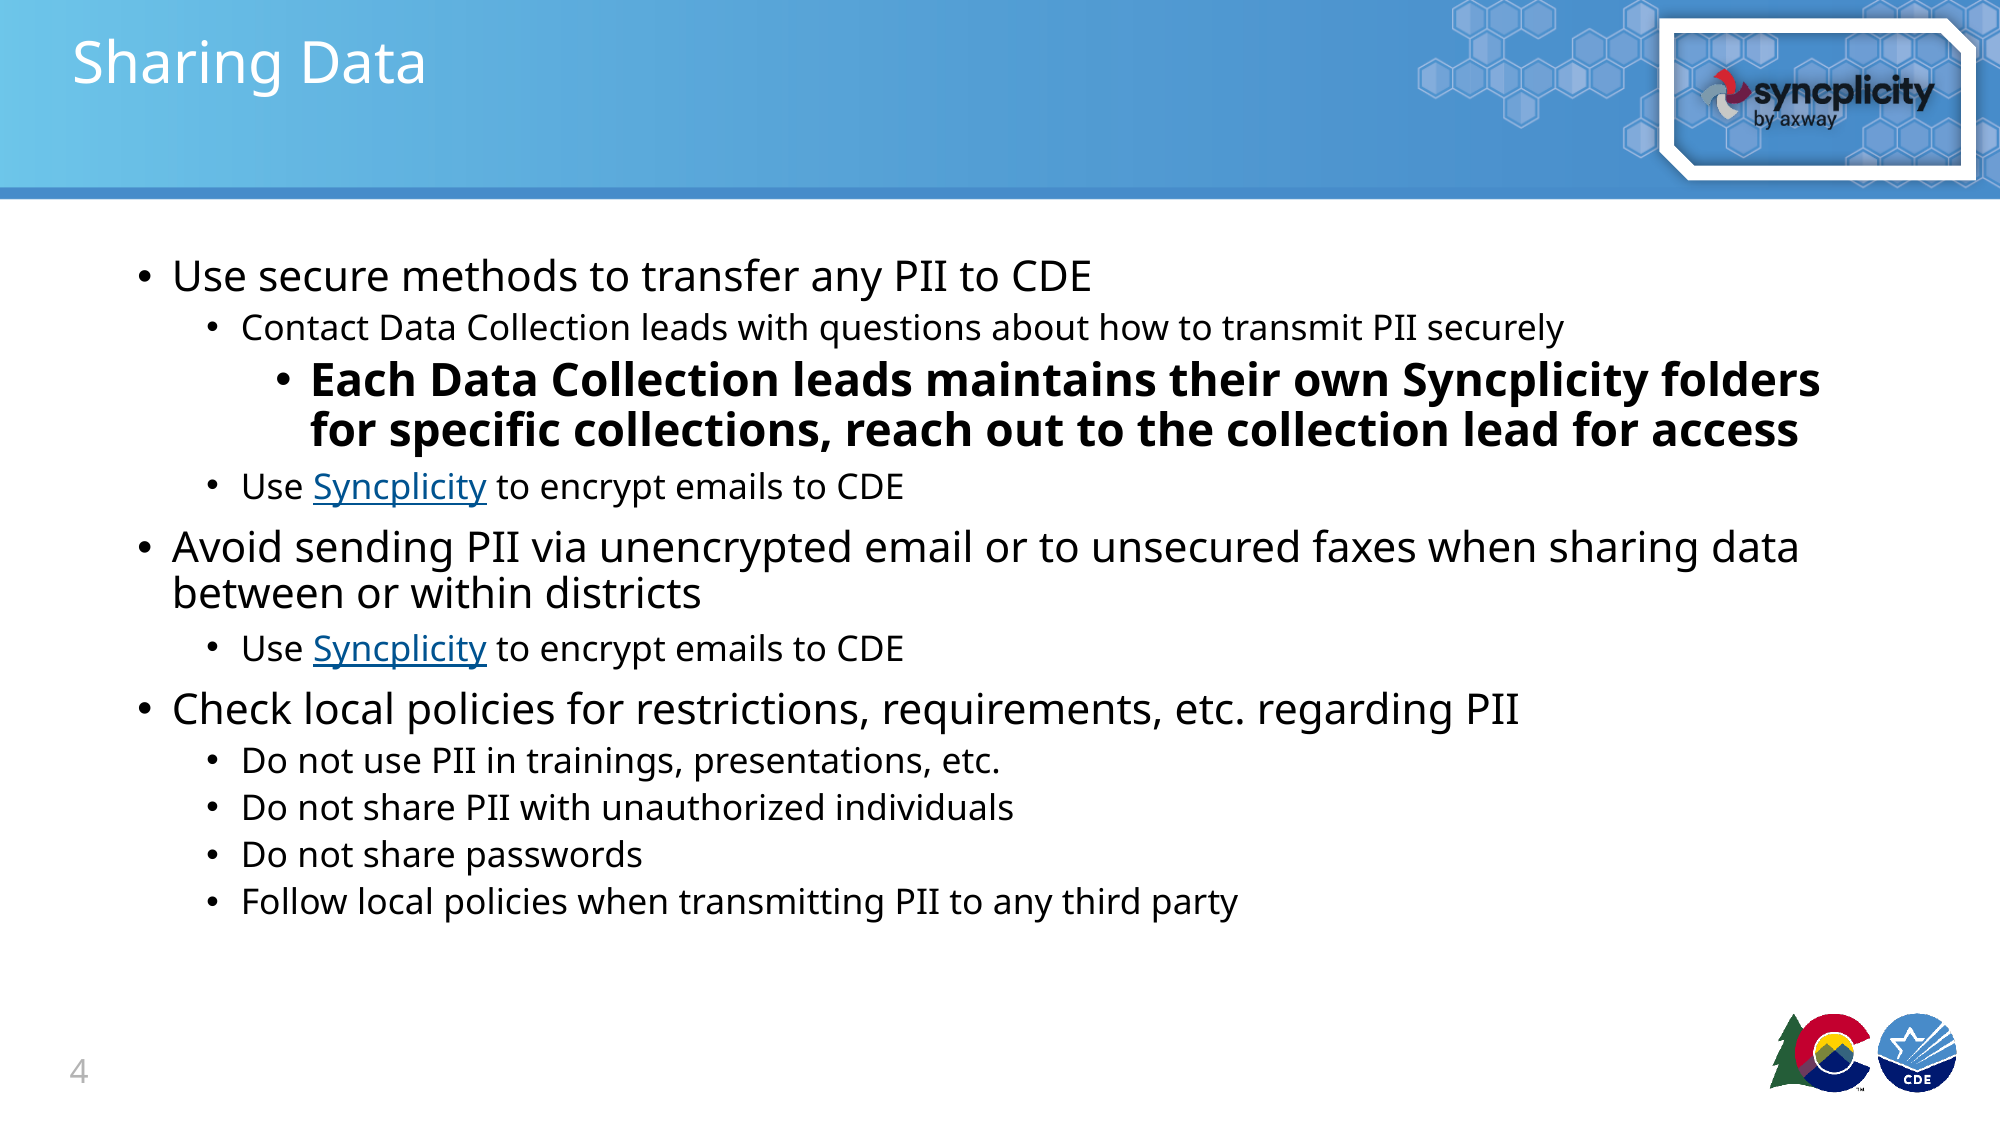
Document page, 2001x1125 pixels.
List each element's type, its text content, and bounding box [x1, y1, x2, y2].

slide_number 4 [54, 1042, 191, 1103]
picture [0, 0, 2000, 200]
title Sharing Data [72, 33, 1396, 182]
picture [1768, 1012, 1957, 1093]
list Use secure methods to transfer any PII to CDE Contact Data Collection leads with questions about how to transmit PII securely Each Data Collection leads maintains their own Syncplicity folders for specific collections, reach out to the collection lead for access Use Syncplicity to encrypt emails to CDE Avoid sending PII via unencrypted email or to unsecured faxes when sharing data between or within districts Use Syncplicity to encrypt emails to CDE Check local policies for restrictions, requirements, etc. regarding PII Do not use PII in trainings, presentations, etc. Do not share PII with unauthorized individuals Do not share passwords Follow local policies when transmitting PII to any third party [137, 254, 1863, 969]
